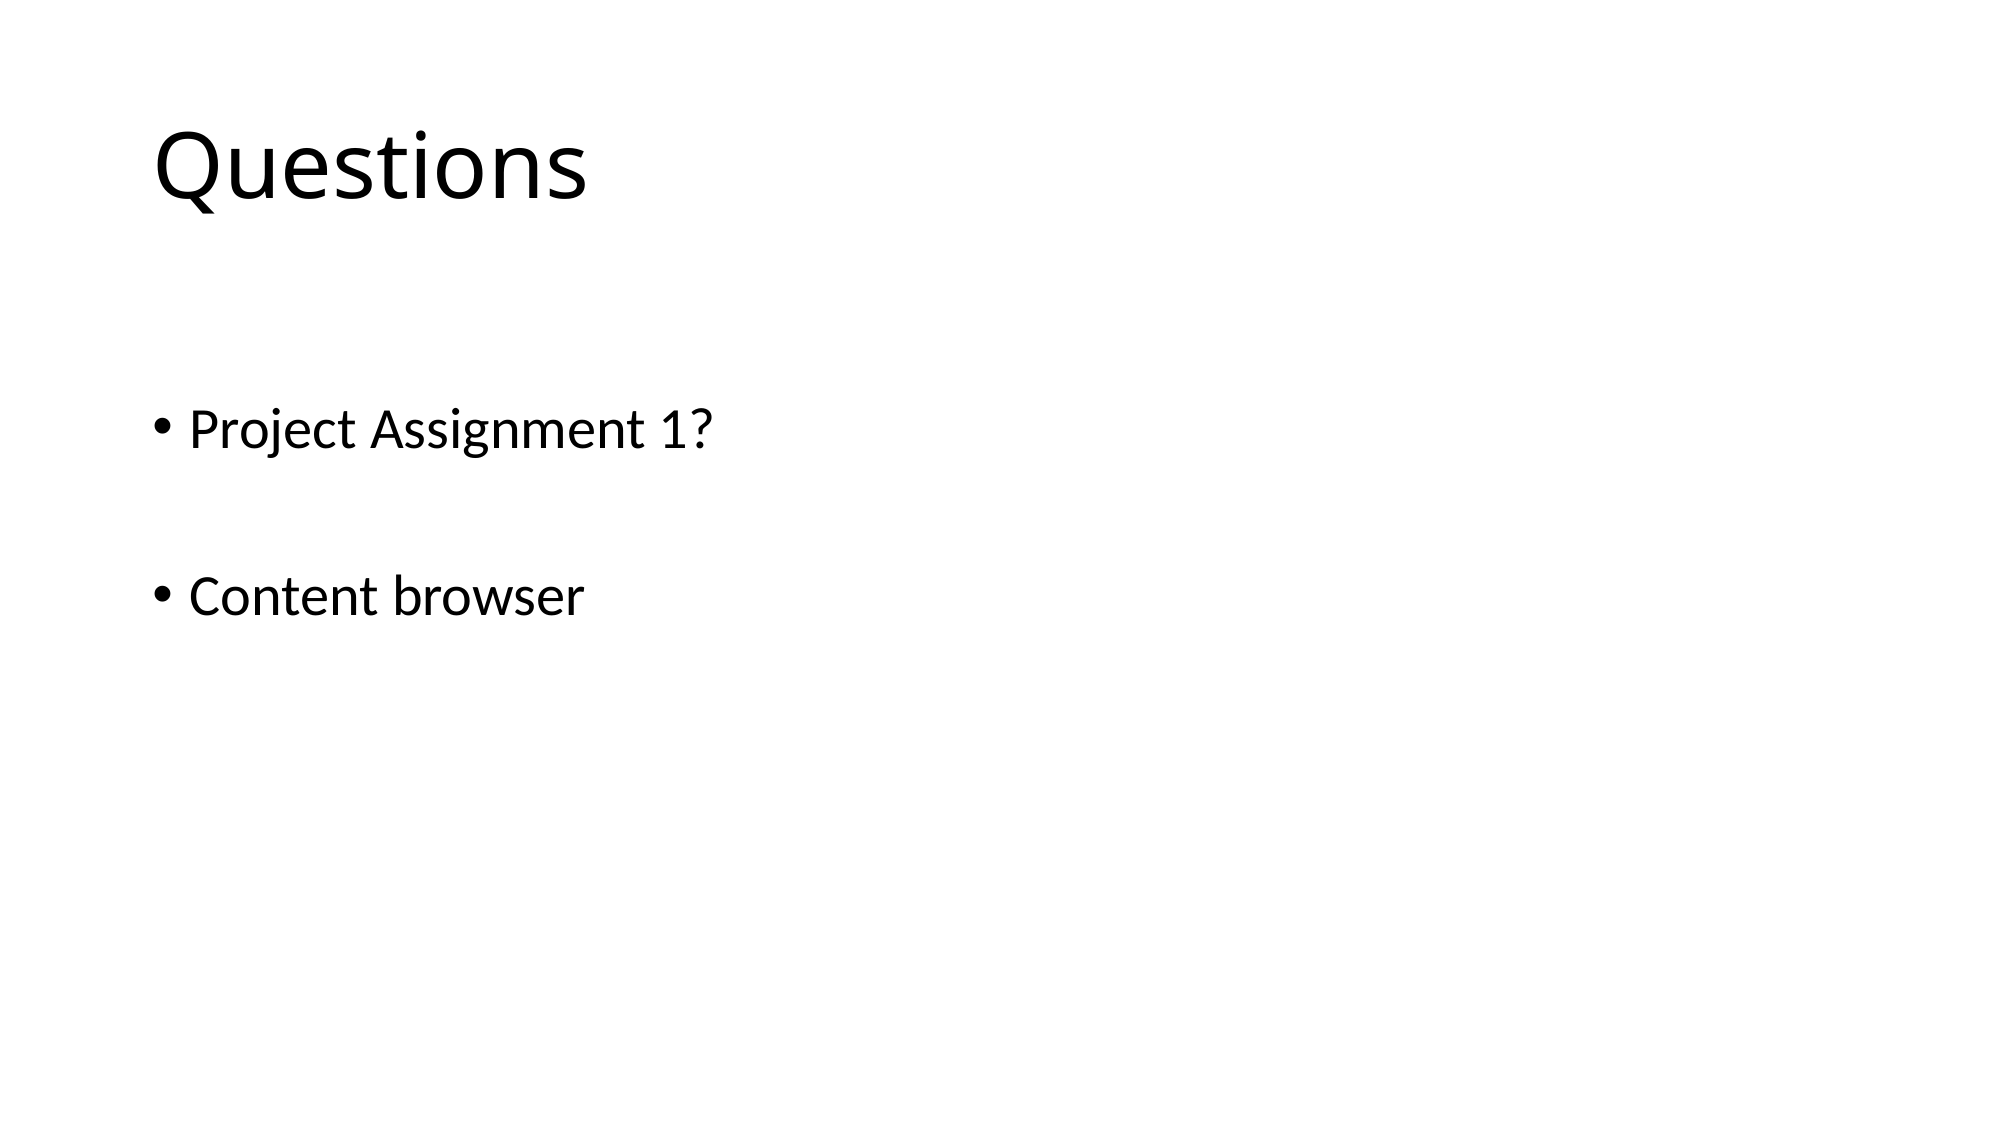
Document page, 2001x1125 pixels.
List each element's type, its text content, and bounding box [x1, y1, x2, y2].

title Questions [137, 59, 1863, 278]
list Project Assignment 1? Content browser [137, 299, 1863, 1014]
